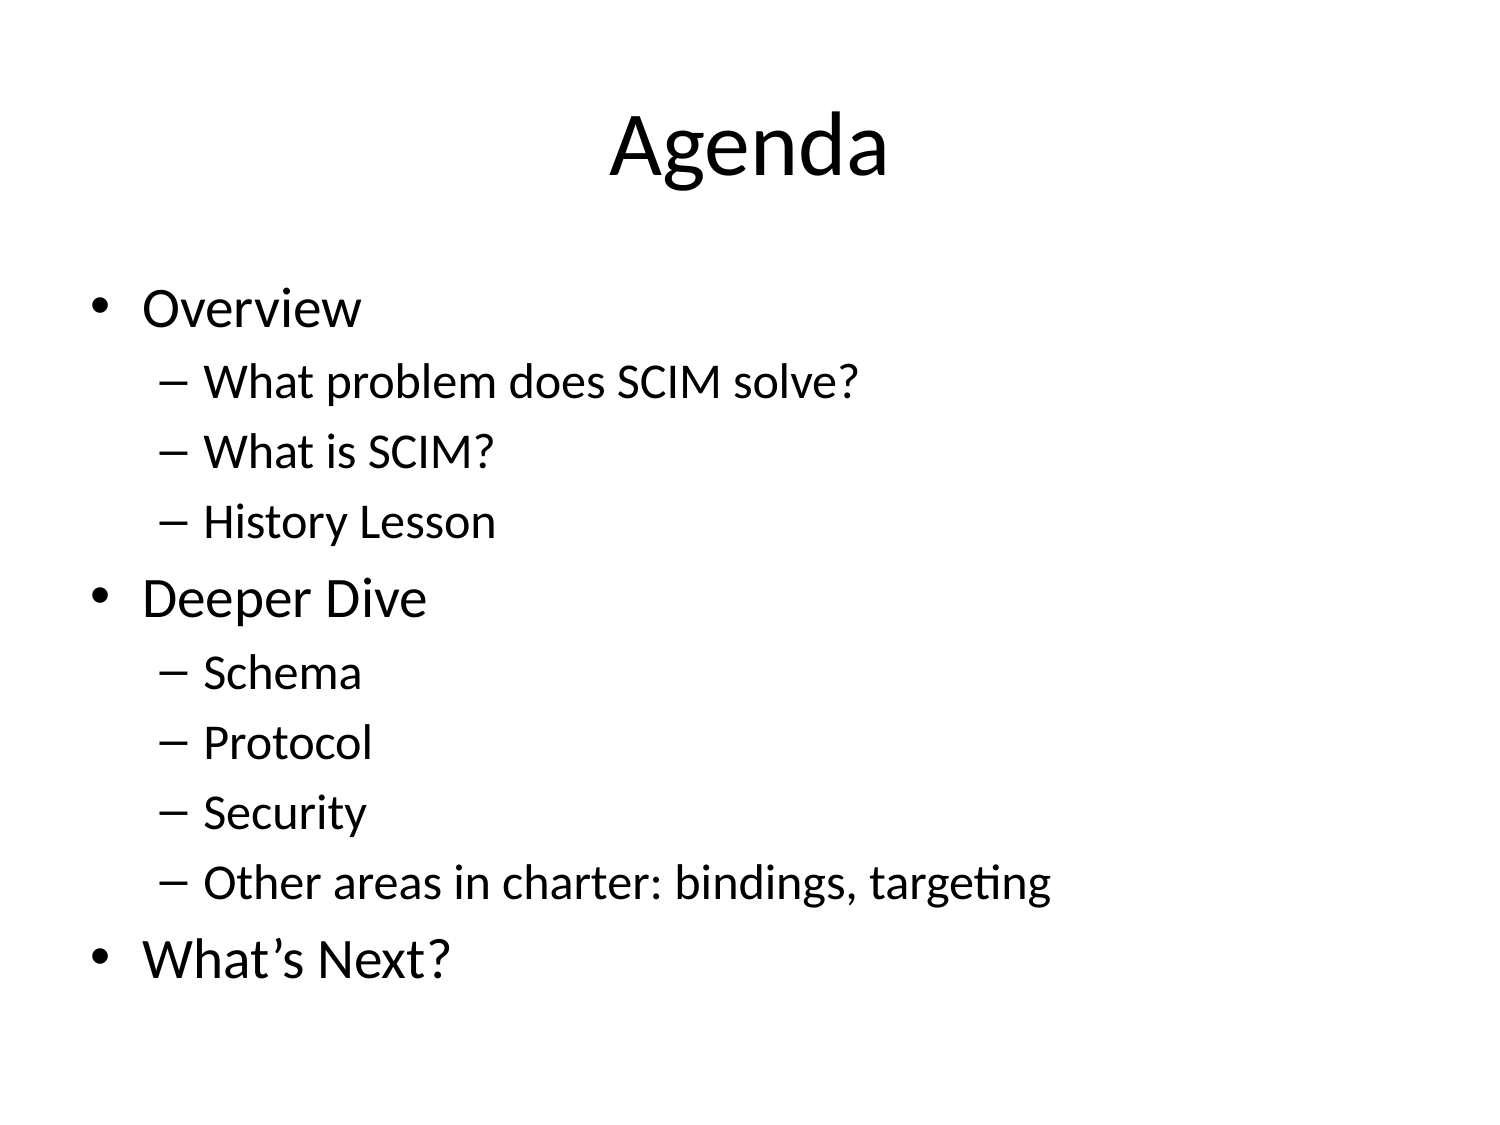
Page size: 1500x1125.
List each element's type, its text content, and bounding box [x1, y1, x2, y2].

list Overview What problem does SCIM solve? What is SCIM? History Lesson Deeper Dive Schema Protocol Security Other areas in charter: bindings, targeting What’s Next? [75, 262, 1425, 1005]
title Agenda [75, 45, 1425, 233]
